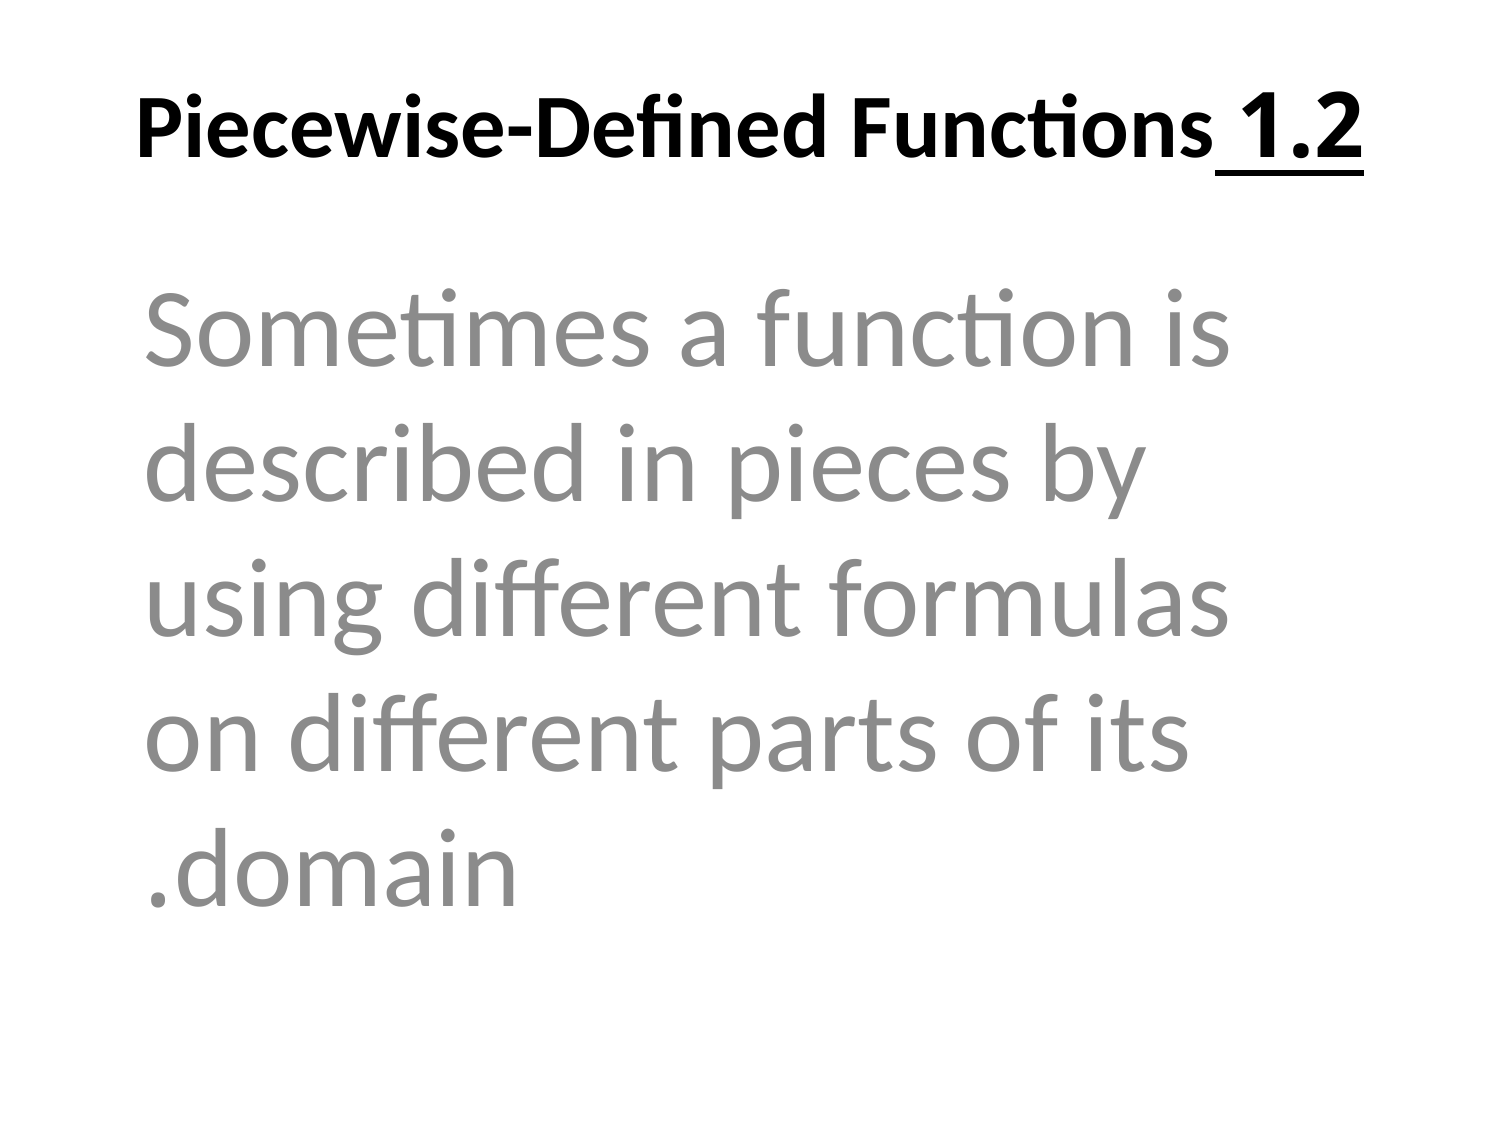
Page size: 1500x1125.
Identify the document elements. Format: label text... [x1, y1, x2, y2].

subtitle Sometimes a function is described in pieces by using different formulas on different parts of its domain. [128, 246, 1372, 985]
title 1.2 Piecewise-Defined Functions [112, 58, 1388, 293]
